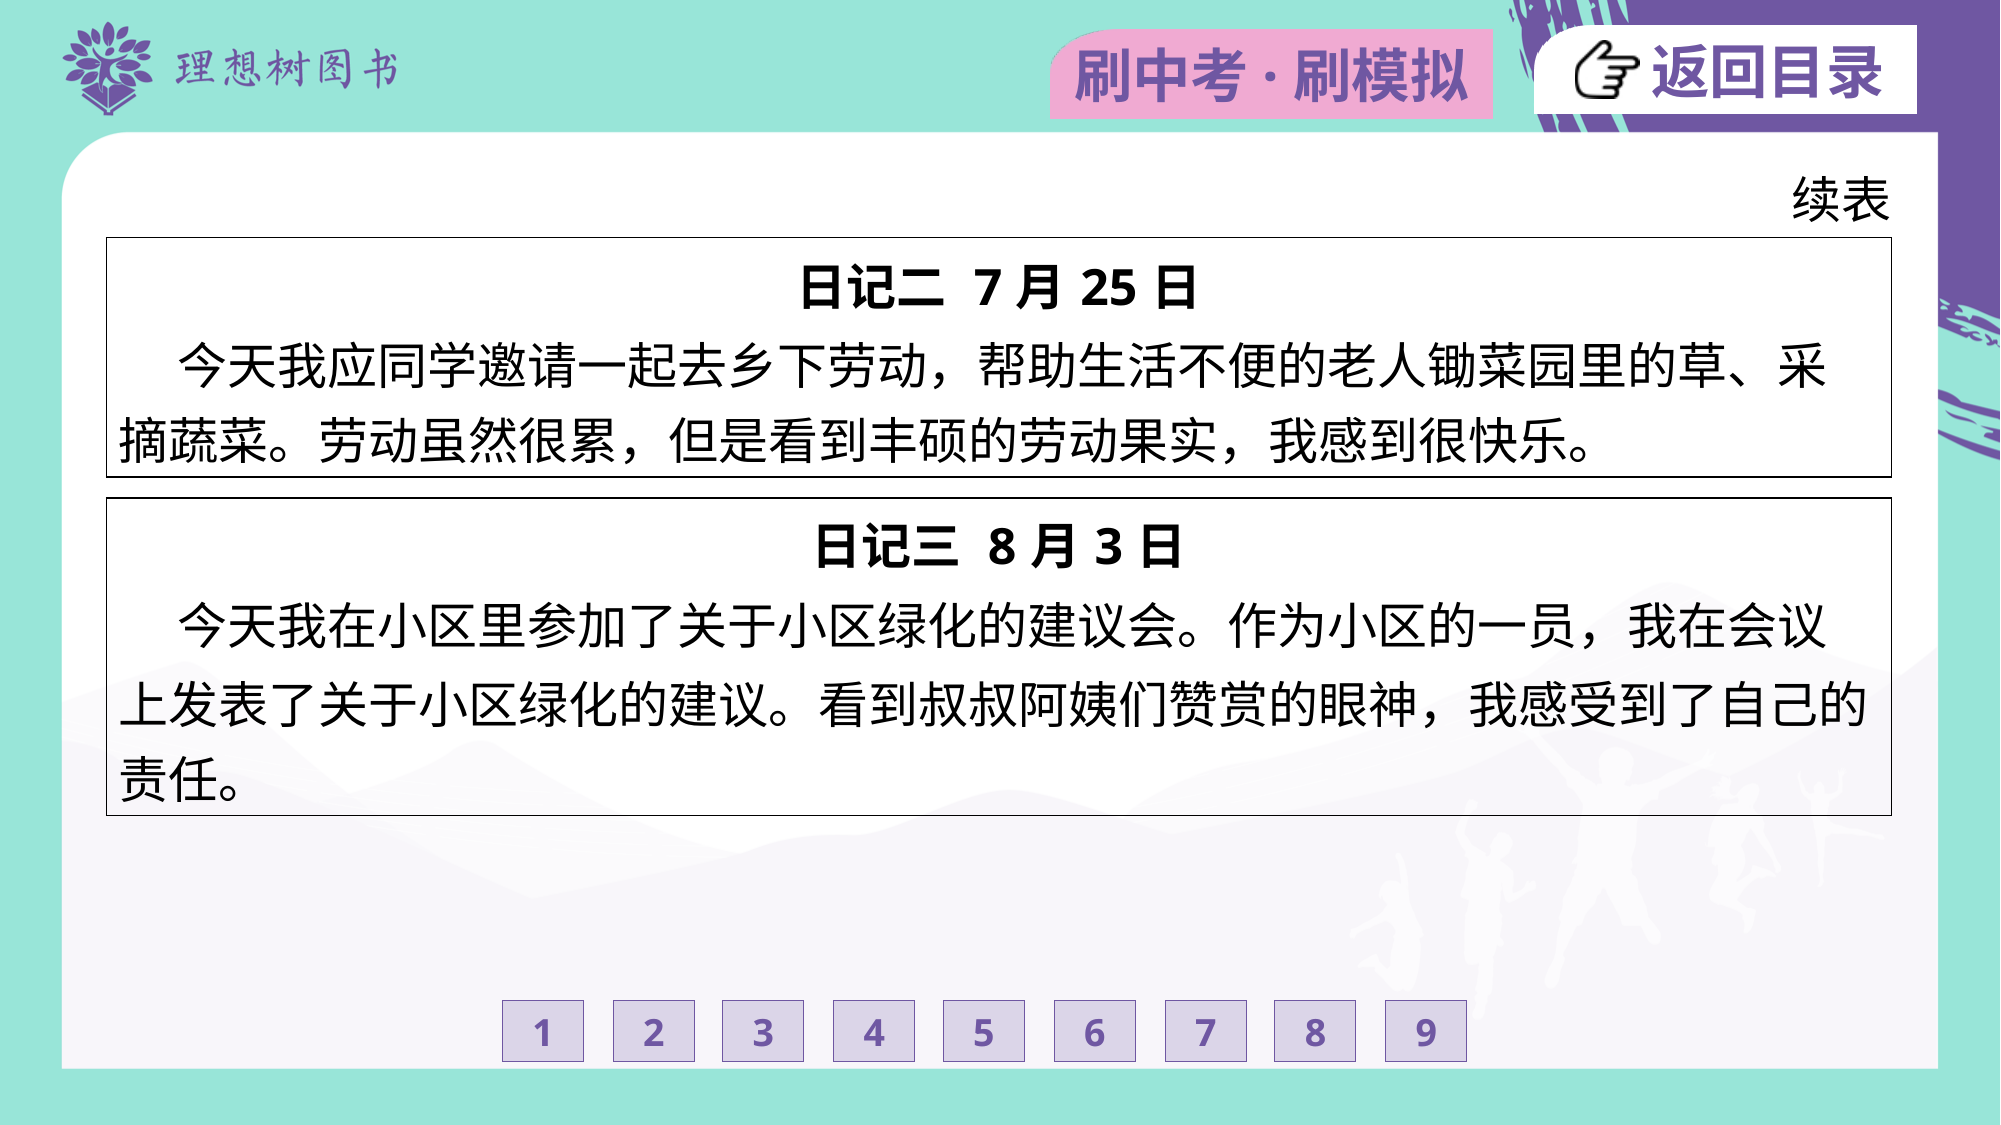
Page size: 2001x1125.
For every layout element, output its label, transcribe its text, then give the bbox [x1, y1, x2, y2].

text_box 续表 [1790, 140, 1892, 229]
table_header 日记二 7月25日 今天我应同学邀请一起去乡下劳动，帮助生活不便的老人锄菜园里的草、采 摘蔬菜。劳动虽然很累，但是看到丰硕的劳动果实，我感到很快乐。 [107, 238, 1891, 476]
table_header 日记三 8月3日 今天我在小区里参加了关于小区绿化的建议会。作为小区的一员，我在会议 上发表了关于小区绿化的建议。看到叔叔阿姨们赞赏的眼神，我感受到了自己的 责任。 [107, 499, 1891, 815]
picture [0, 0, 2000, 1125]
